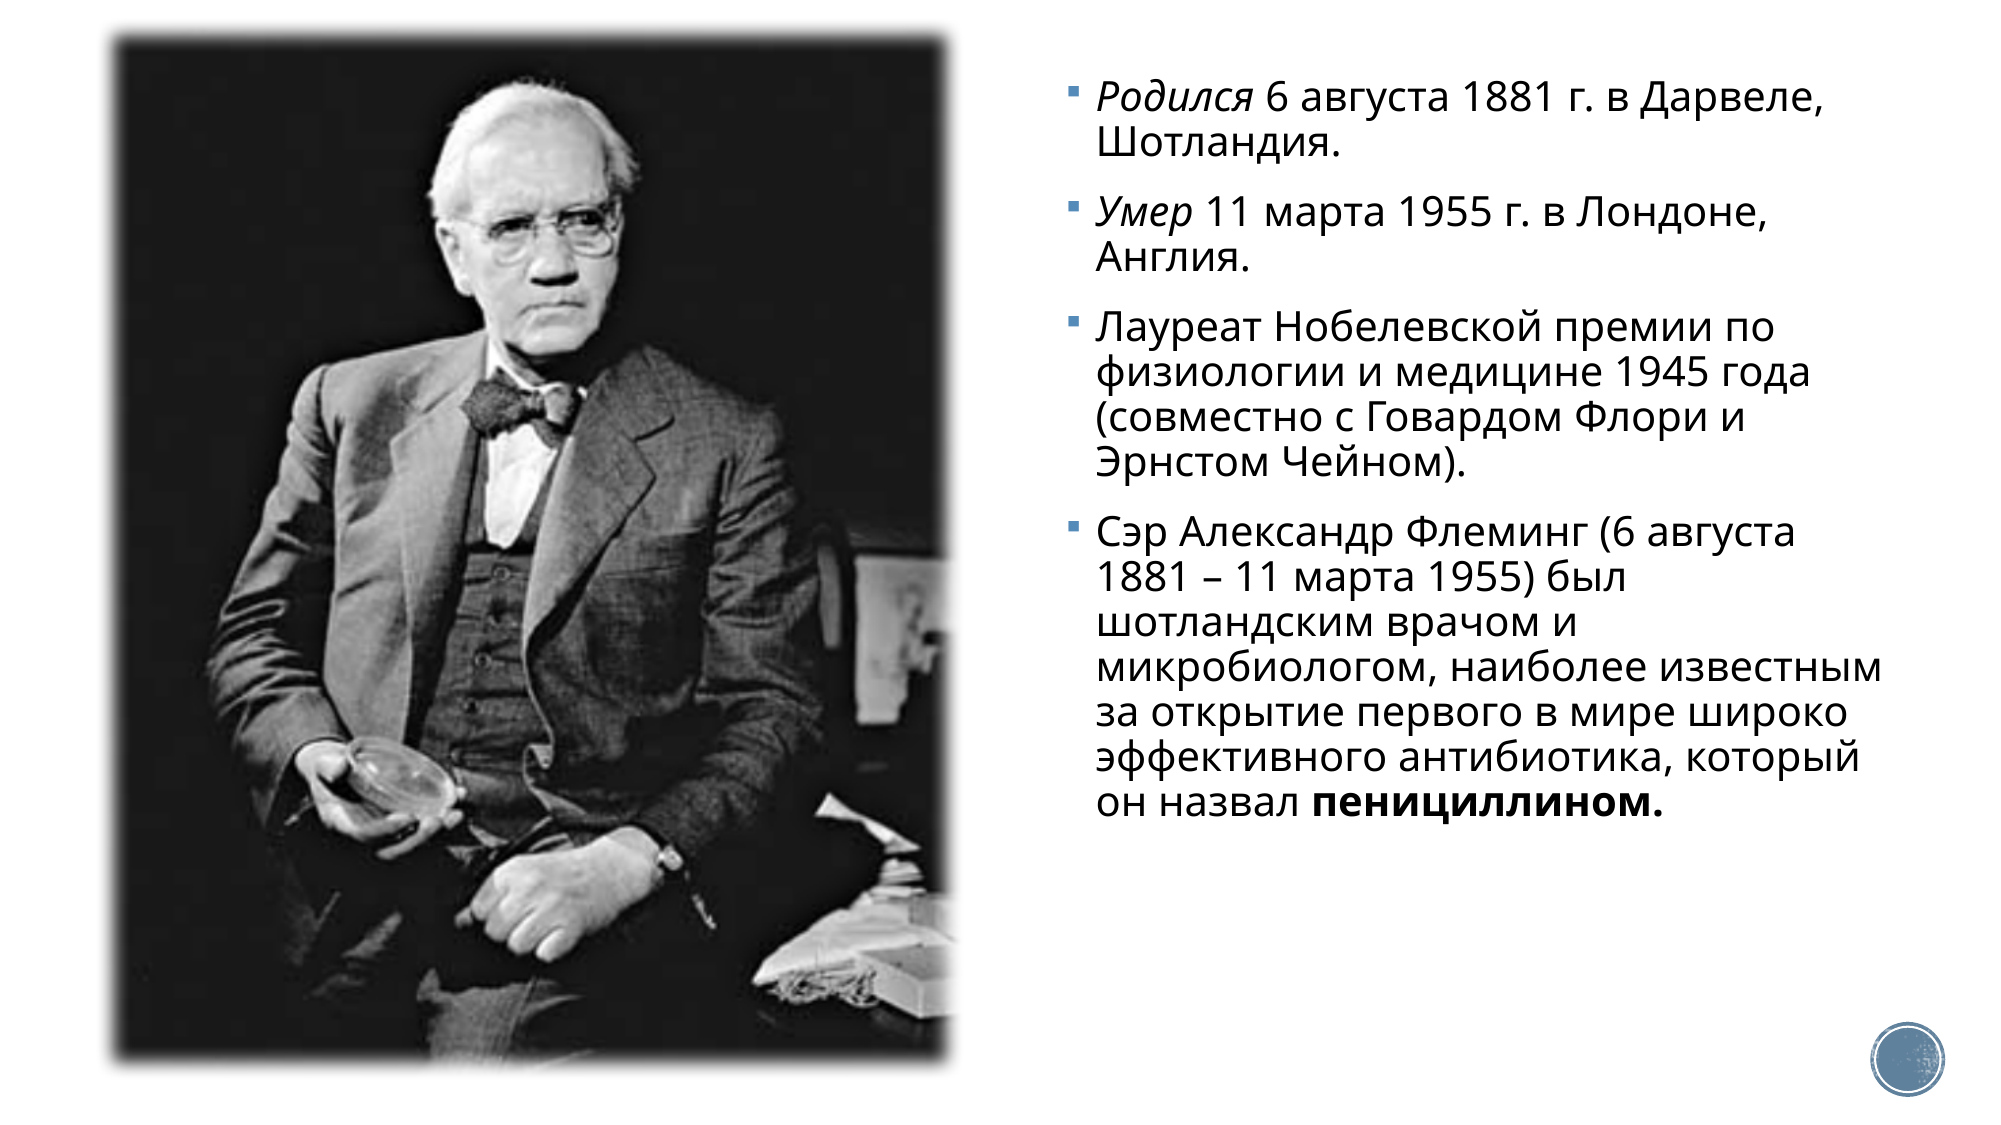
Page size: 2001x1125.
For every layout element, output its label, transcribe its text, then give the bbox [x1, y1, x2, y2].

picture [99, 22, 961, 1077]
list Родился 6 августа 1881 г. в Дарвеле, Шотландия. Умер 11 марта 1955 г. в Лондоне, Англия. Лауреат Нобелевской премии по физиологии и медицине 1945 года (совместно с Говардом Флори и Эрнстом Чейном). Сэр Александр Флеминг (6 августа 1881 – 11 марта 1955) был шотландским врачом и микробиологом, наиболее известным за открытие первого в мире широко эффективного антибиотика, который он назвал пенициллином. [1050, 68, 1913, 1125]
